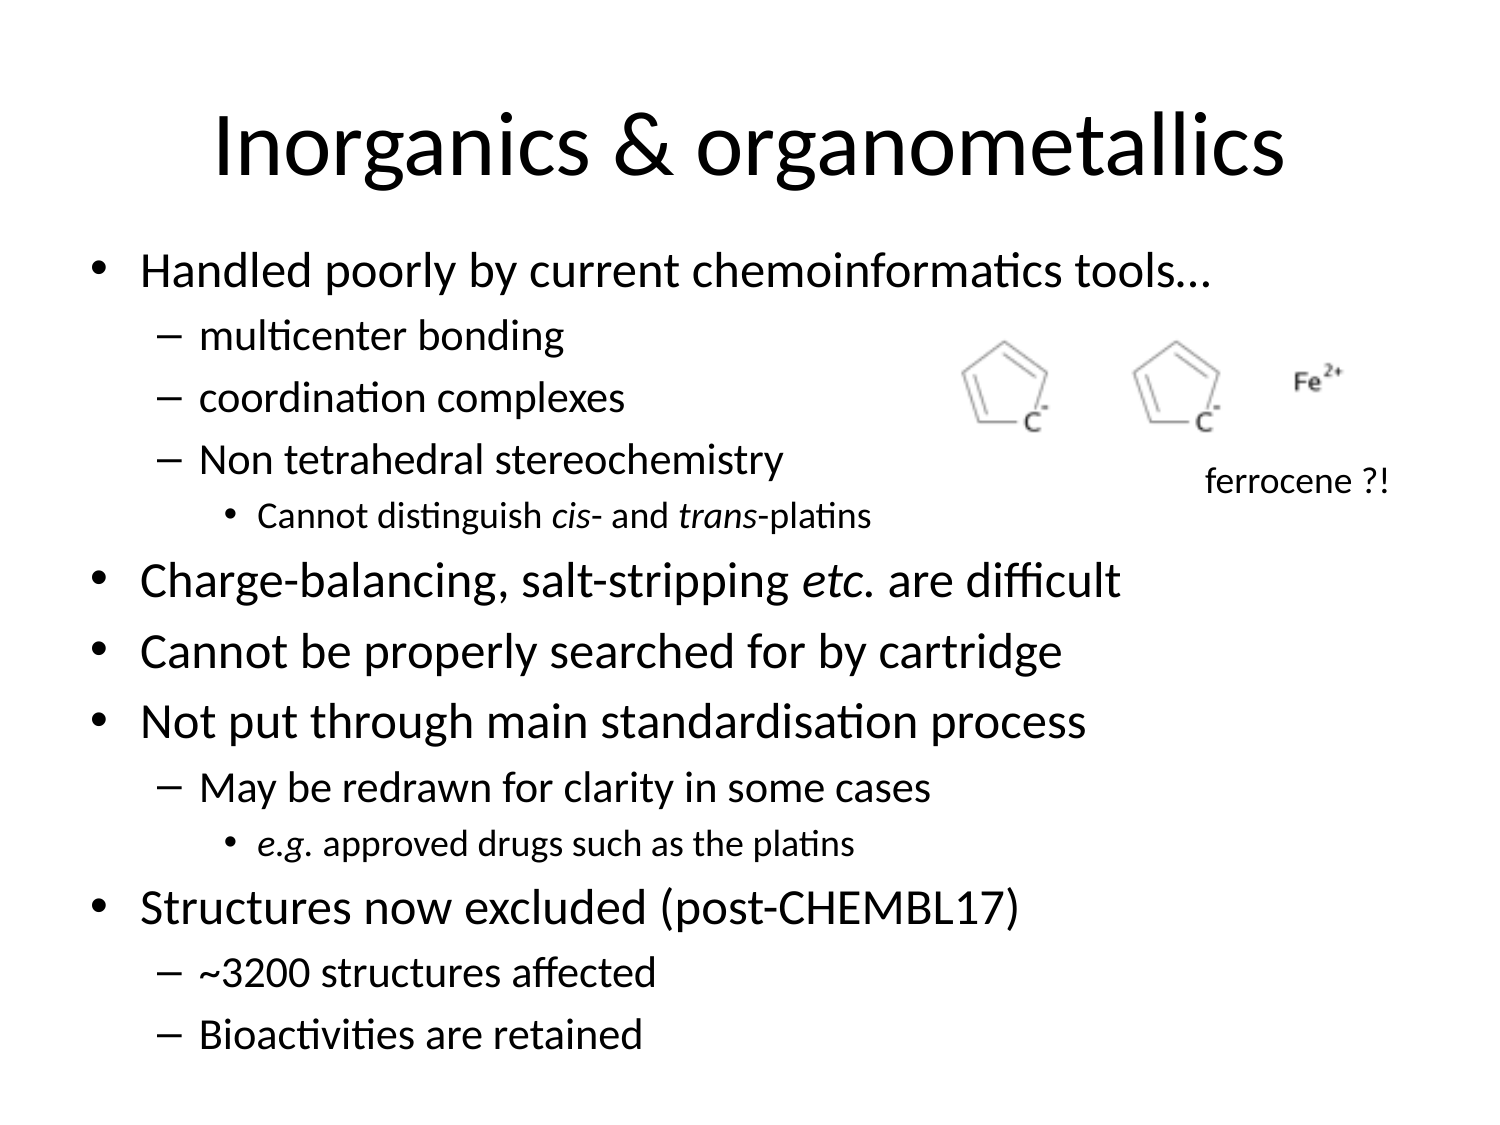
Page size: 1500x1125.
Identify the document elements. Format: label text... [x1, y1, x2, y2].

text_box ferrocene ?! [1190, 448, 1406, 509]
title Inorganics & organometallics [75, 45, 1425, 229]
list Handled poorly by current chemoinformatics tools… multicenter bonding coordination complexes Non tetrahedral stereochemistry Cannot distinguish cis- and trans-platins Charge-balancing, salt-stripping etc. are difficult Cannot be properly searched for by cartridge Not put through main standardisation process May be redrawn for clarity in some cases e.g. approved drugs such as the platins Structures now excluded (post-CHEMBL17) ~3200 structures affected Bioactivities are retained [75, 229, 1500, 1070]
picture [939, 295, 1382, 479]
